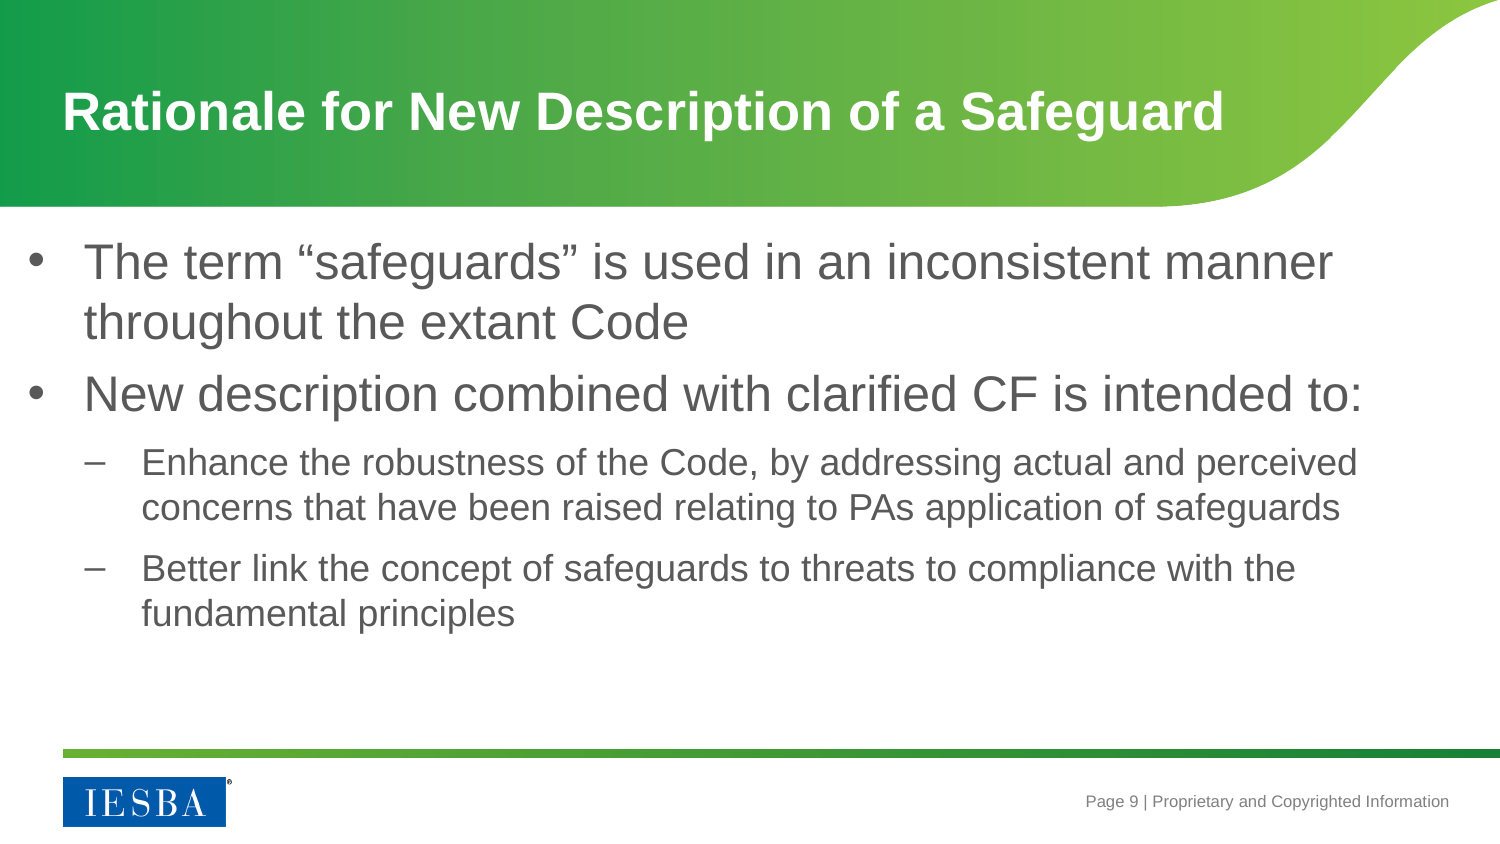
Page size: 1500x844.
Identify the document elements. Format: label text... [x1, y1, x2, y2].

picture [0, 0, 1500, 207]
list The term “safeguards” is used in an inconsistent manner throughout the extant Code New description combined with clarified CF is intended to: Enhance the robustness of the Code, by addressing actual and perceived concerns that have been raised relating to PAs application of safeguards Better link the concept of safeguards to threats to compliance with the fundamental principles [12, 221, 1388, 725]
title Rationale for New Description of a Safeguard [62, 75, 1300, 142]
picture [63, 777, 232, 827]
